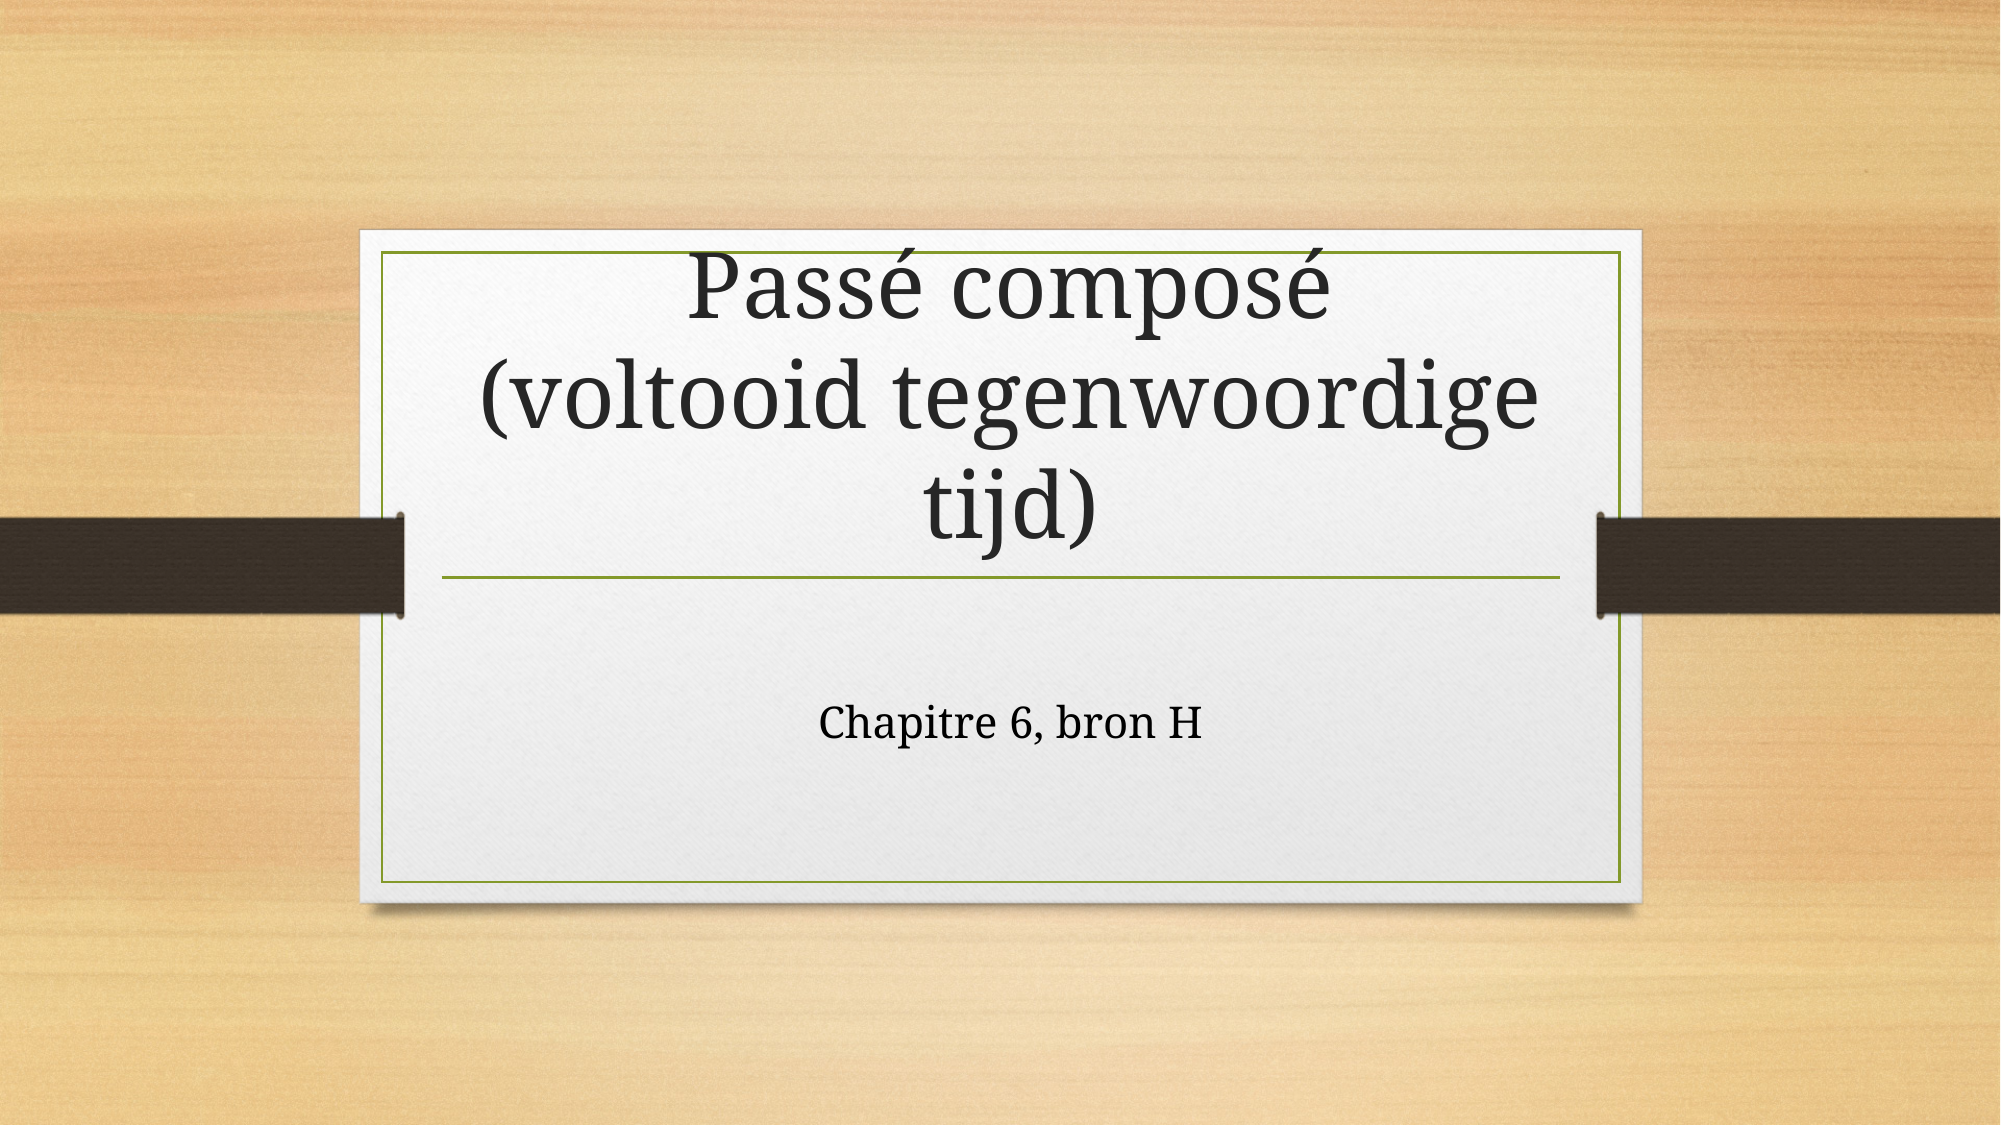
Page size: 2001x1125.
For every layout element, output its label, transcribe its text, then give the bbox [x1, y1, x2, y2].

title Passé composé (voltooid tegenwoordige tijd) [451, 315, 1570, 565]
subtitle Chapitre 6, bron H [451, 687, 1570, 904]
picture [0, 0, 2001, 1125]
